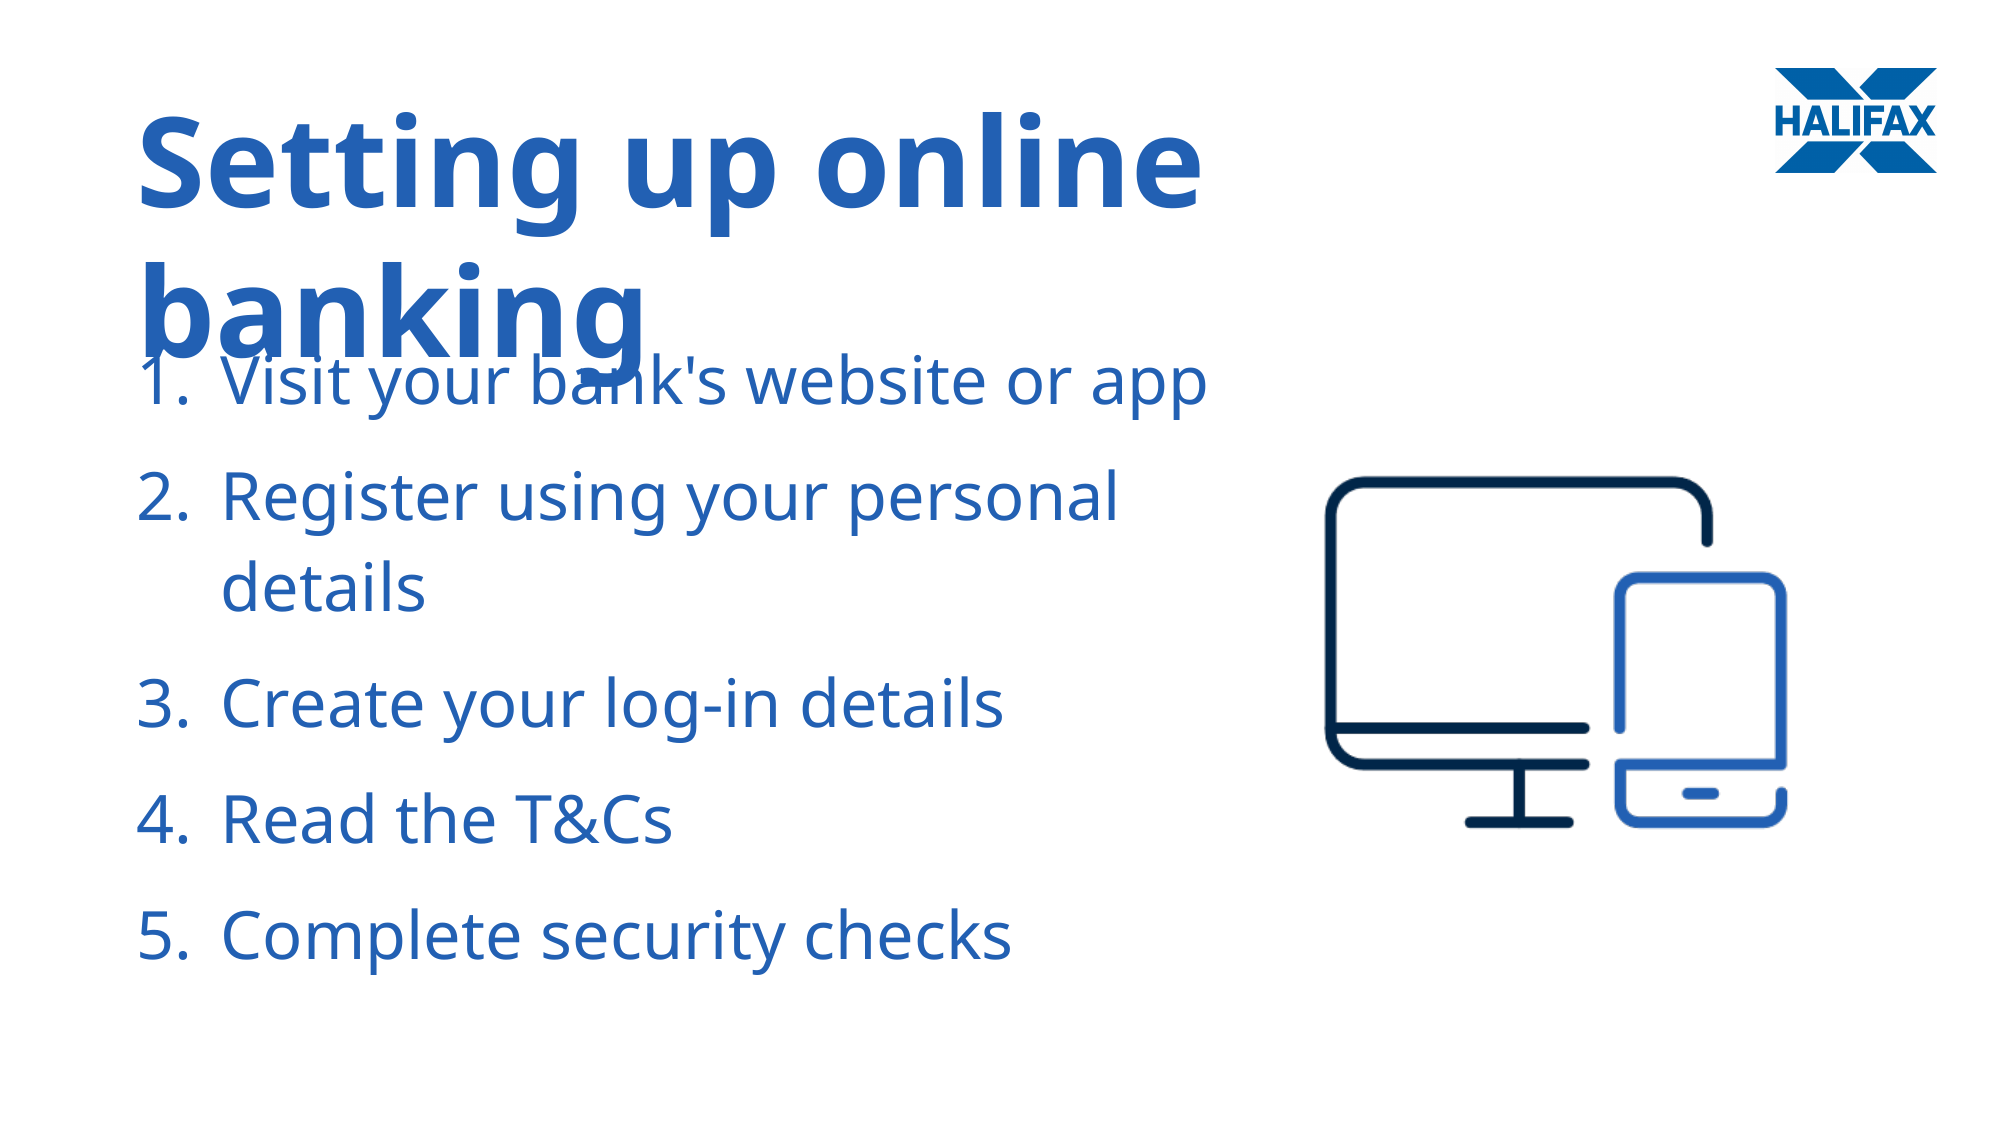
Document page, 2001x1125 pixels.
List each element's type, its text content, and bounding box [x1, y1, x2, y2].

list Visit your bank's website or app Register using your personal details Create your log-in details Read the T&Cs Complete security checks [121, 328, 1234, 972]
list Setting up online banking [121, 75, 1579, 221]
picture [1775, 68, 1937, 173]
picture [1236, 327, 1879, 972]
